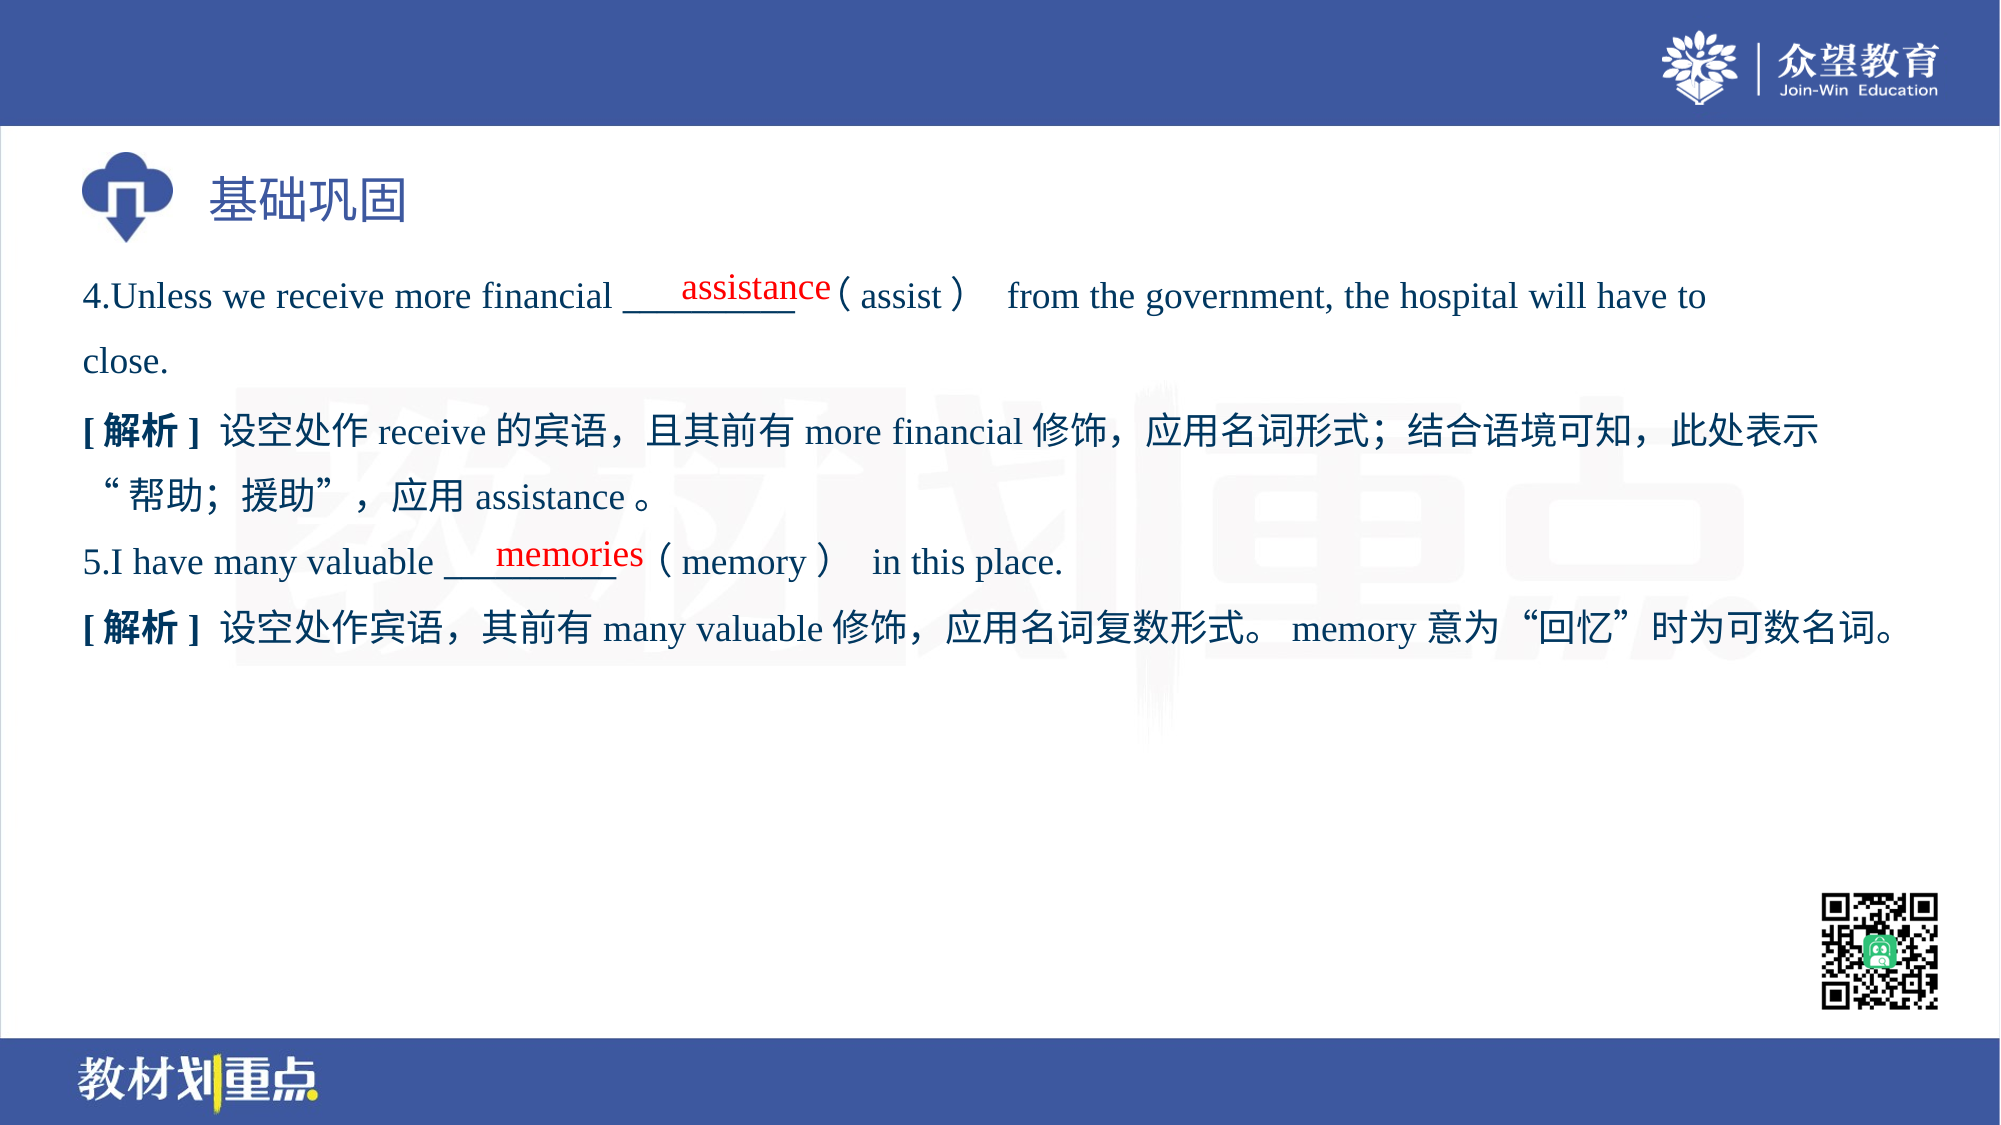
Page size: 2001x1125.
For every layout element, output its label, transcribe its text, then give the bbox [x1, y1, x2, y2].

text_box assistance [667, 242, 846, 301]
text_box 4.Unless we receive more financial __________ （assist） from the government, the hospital will have to close. [82, 247, 1817, 375]
text_box [解析] 设空处作宾语，其前有many valuable修饰，应用名词复数形式。memory意为“回忆”时为可数名词。 [82, 584, 1845, 642]
text_box [解析] 设空处作receive的宾语，且其前有more financial修饰，应用名词形式；结合语境可知，此处表示 “帮助；援助”，应用assistance。 [82, 383, 1817, 511]
text_box memories [482, 508, 658, 568]
text_box 5.I have many valuable __________ （memory） in this place. [82, 517, 1817, 576]
picture [0, 0, 2000, 1125]
